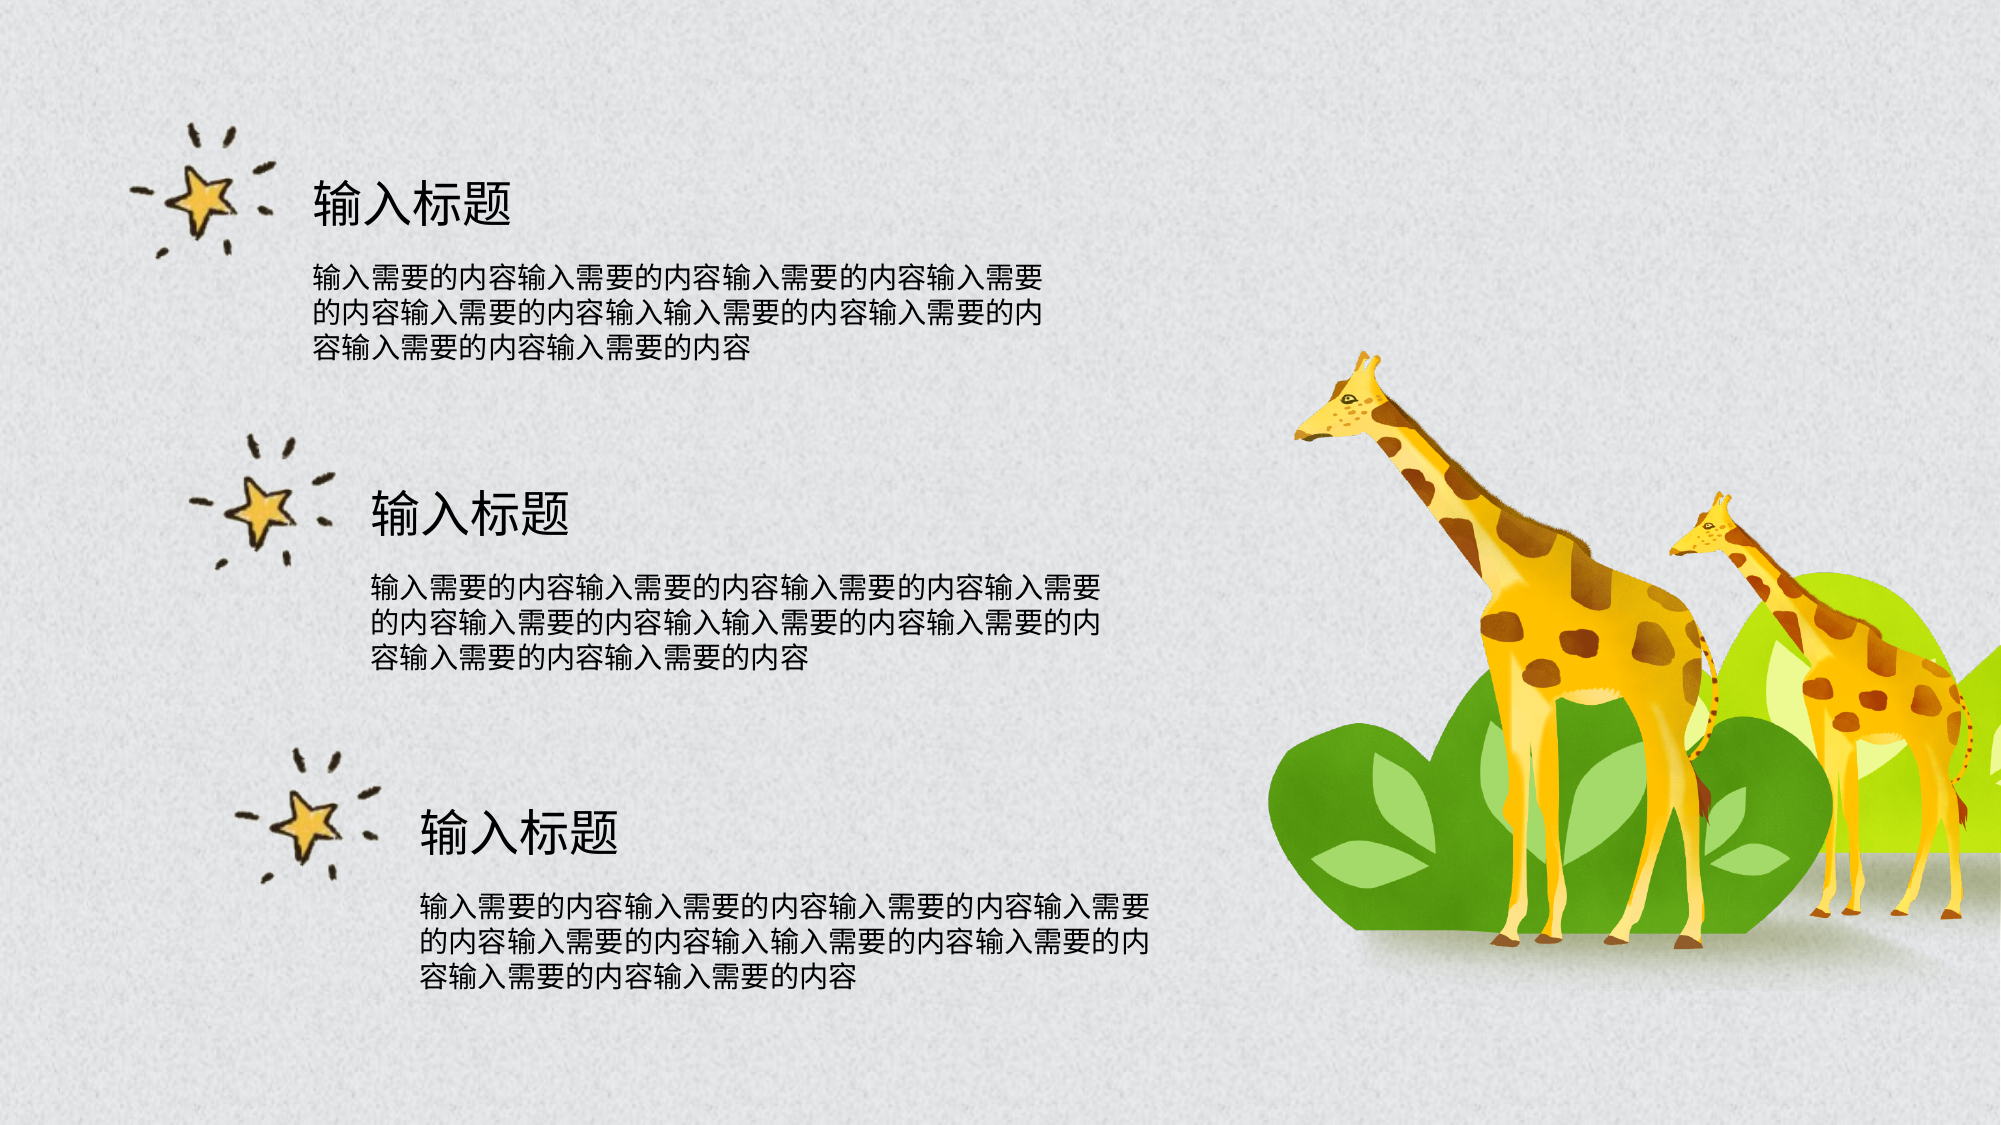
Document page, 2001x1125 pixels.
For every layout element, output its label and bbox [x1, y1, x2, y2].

text_box [210, 722, 1192, 1003]
text_box [165, 407, 1143, 684]
text_box [105, 96, 1085, 374]
picture [1164, 0, 2001, 1125]
